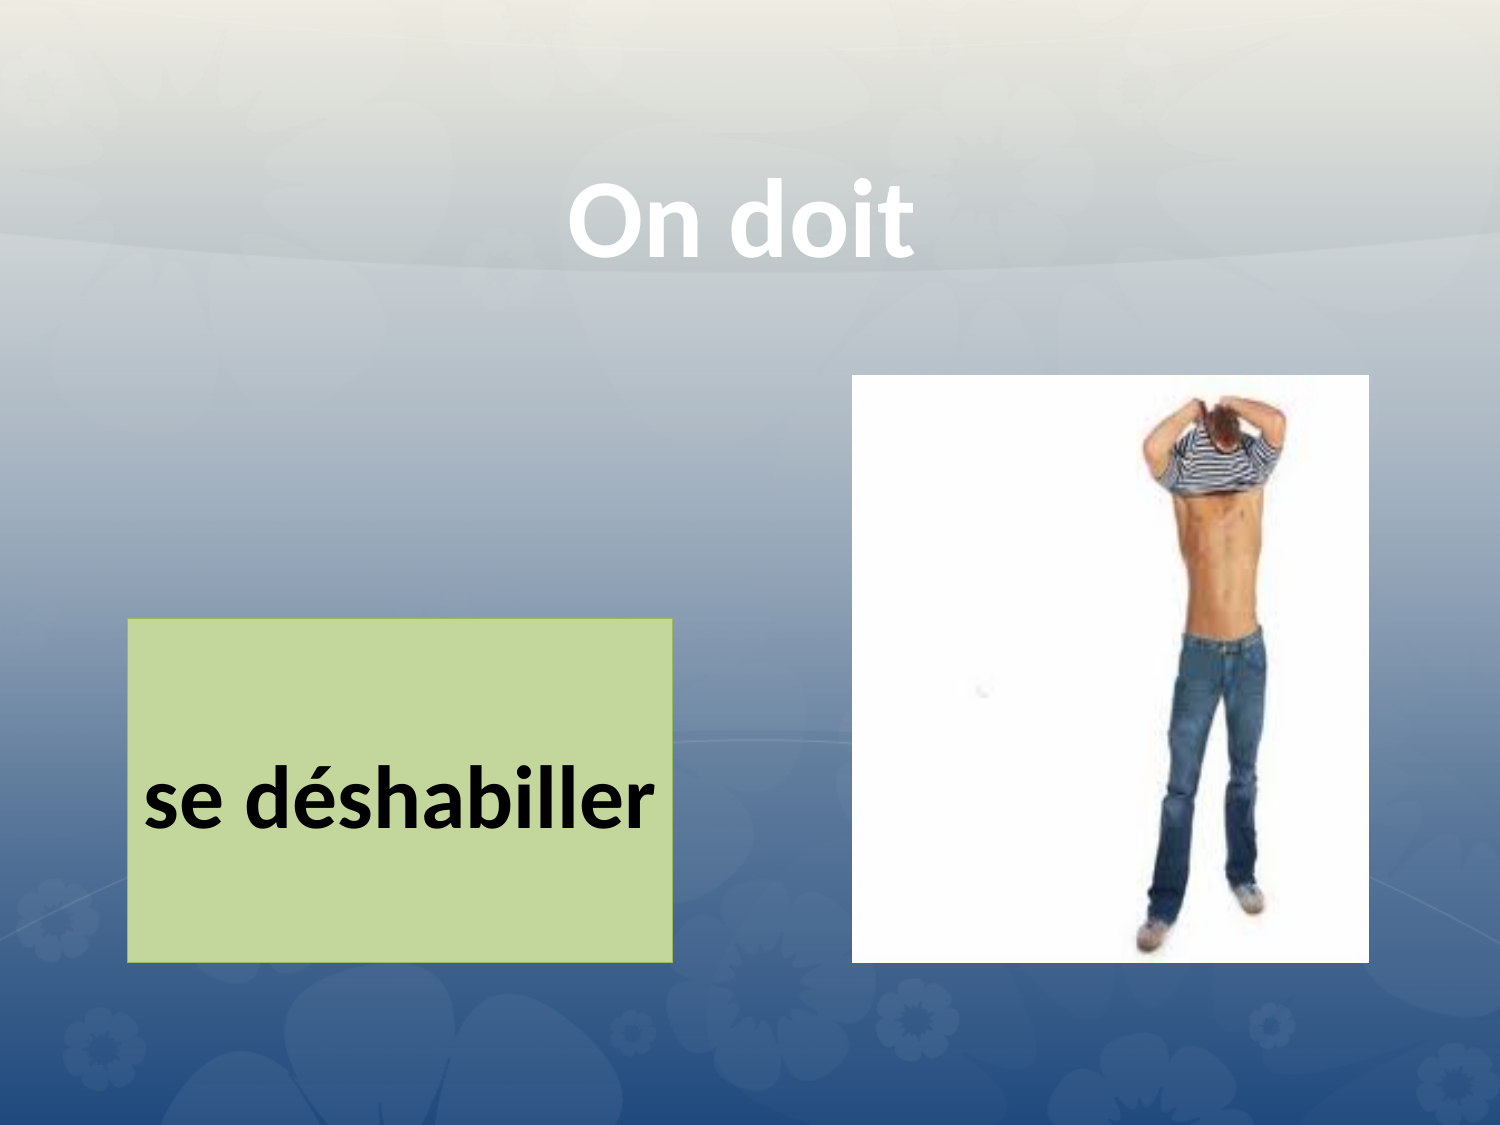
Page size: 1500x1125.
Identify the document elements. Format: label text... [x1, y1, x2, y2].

subtitle se déshabiller [127, 618, 673, 963]
title On doit [132, 88, 1377, 291]
picture [0, 0, 1500, 1125]
